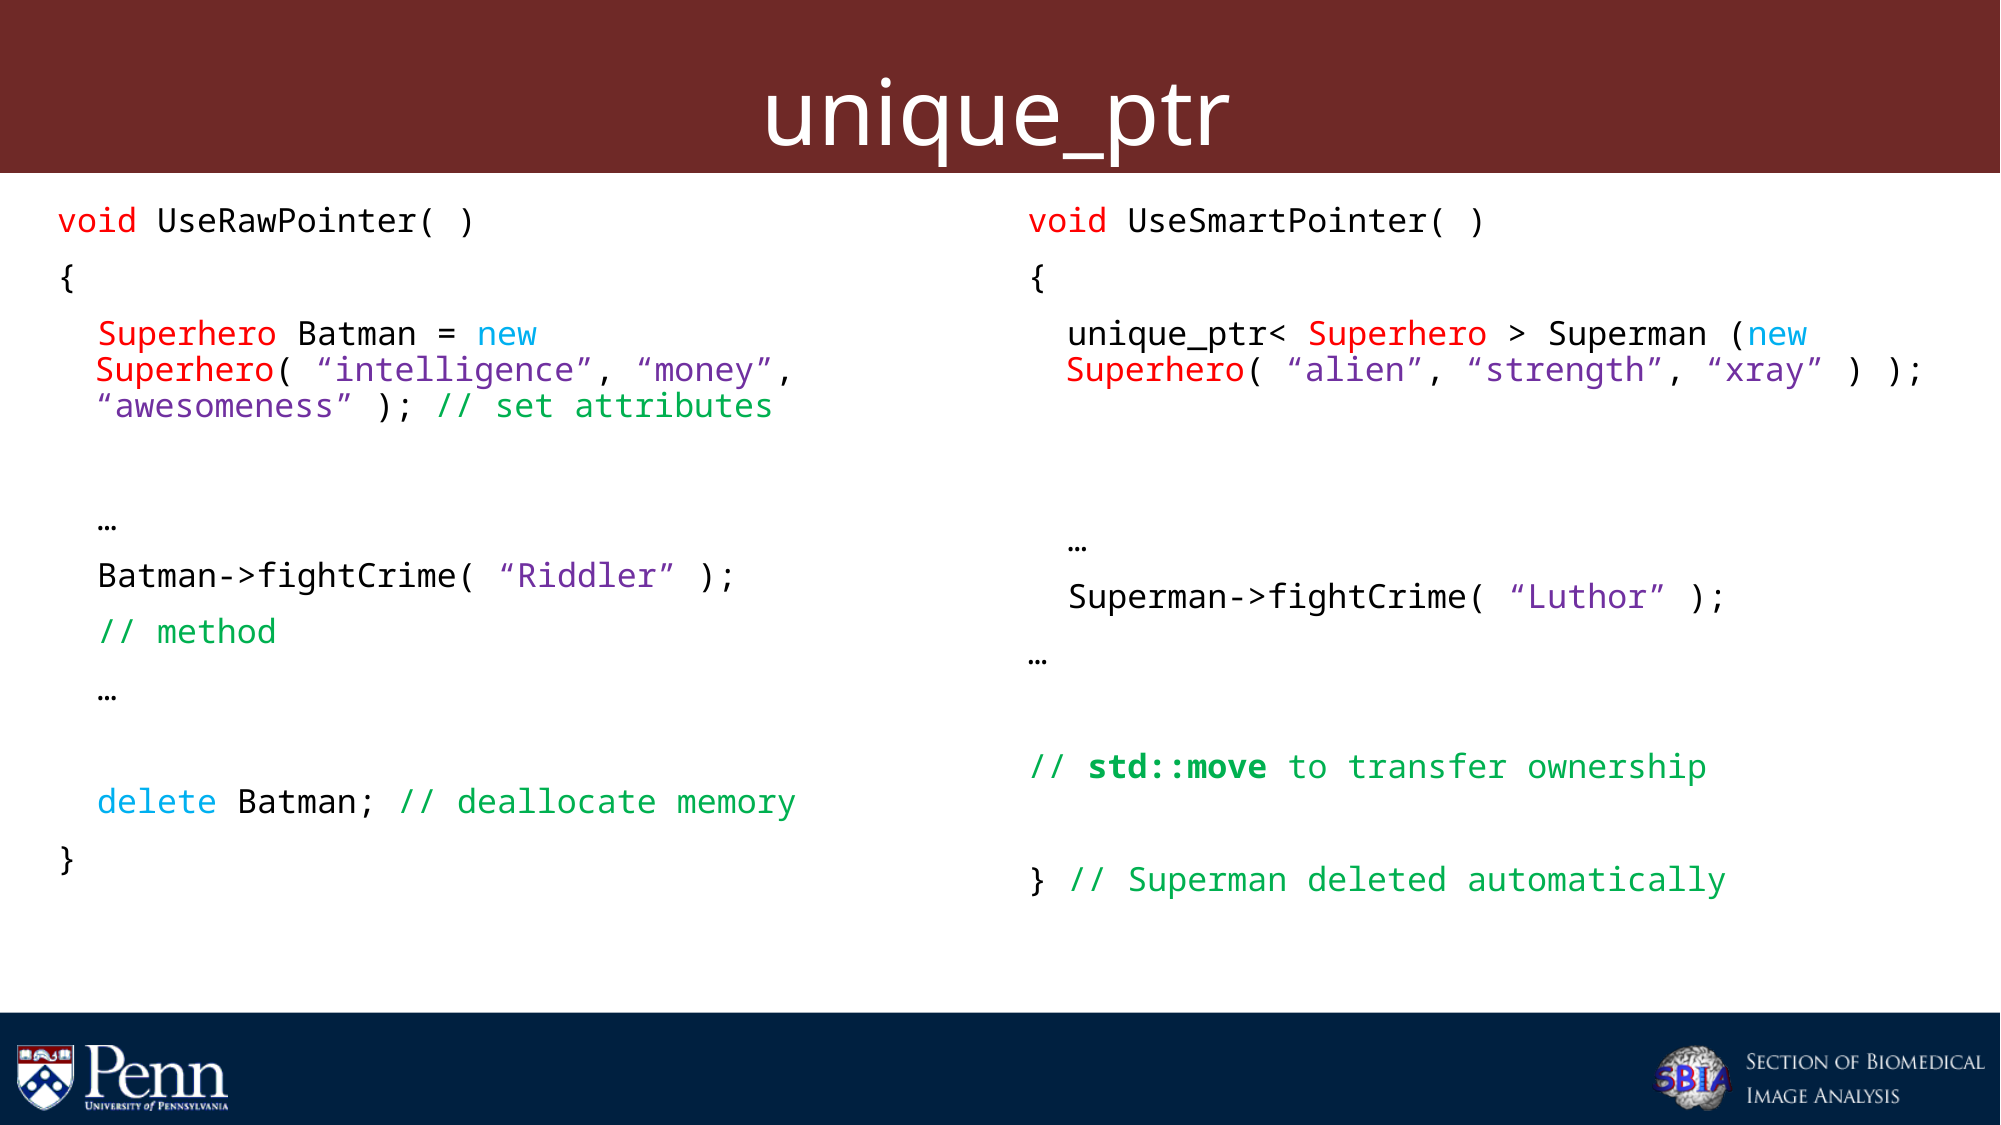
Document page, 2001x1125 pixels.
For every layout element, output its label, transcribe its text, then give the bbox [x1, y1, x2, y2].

picture [17, 1045, 228, 1111]
title unique_ptr [42, 0, 1952, 173]
list void UseSmartPointer( ) { unique_ptr< Superhero > Superman (new Superhero( “alien”, “strength”, “xray” ) ); … Superman->fightCrime( “Luthor” ); … // std::move to transfer ownership } // Superman deleted automatically [1012, 195, 1952, 1014]
list void UseRawPointer( ) { Superhero Batman = new Superhero( “intelligence”, “money”, “awesomeness” ); // set attributes … Batman->fightCrime( “Riddler” ); // method … delete Batman; // deallocate memory } [42, 195, 988, 1014]
picture [1652, 1044, 1985, 1112]
